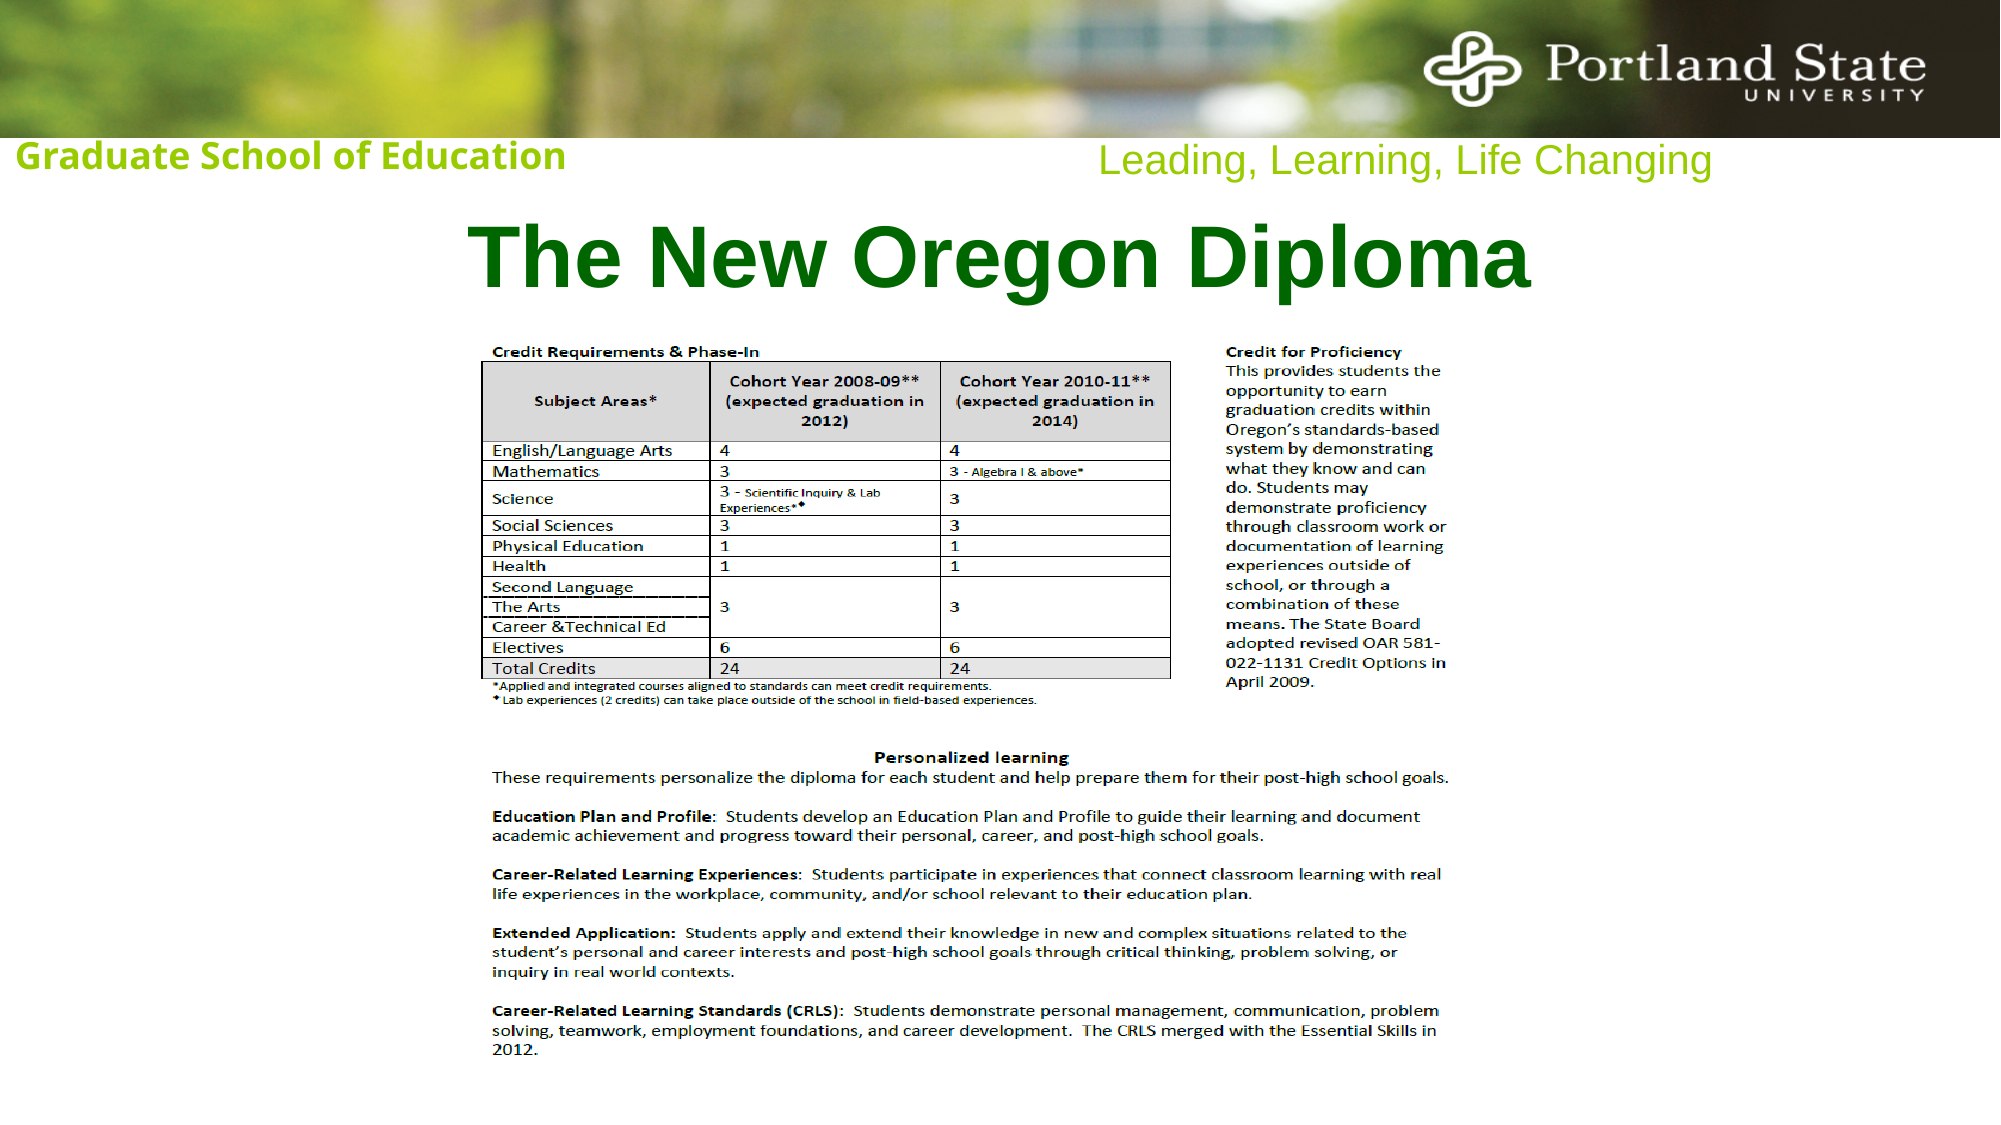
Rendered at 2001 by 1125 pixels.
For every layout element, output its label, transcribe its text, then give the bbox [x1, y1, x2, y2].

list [464, 332, 1474, 1080]
picture [0, 0, 2000, 138]
title The New Oregon Diploma [0, 203, 2000, 314]
